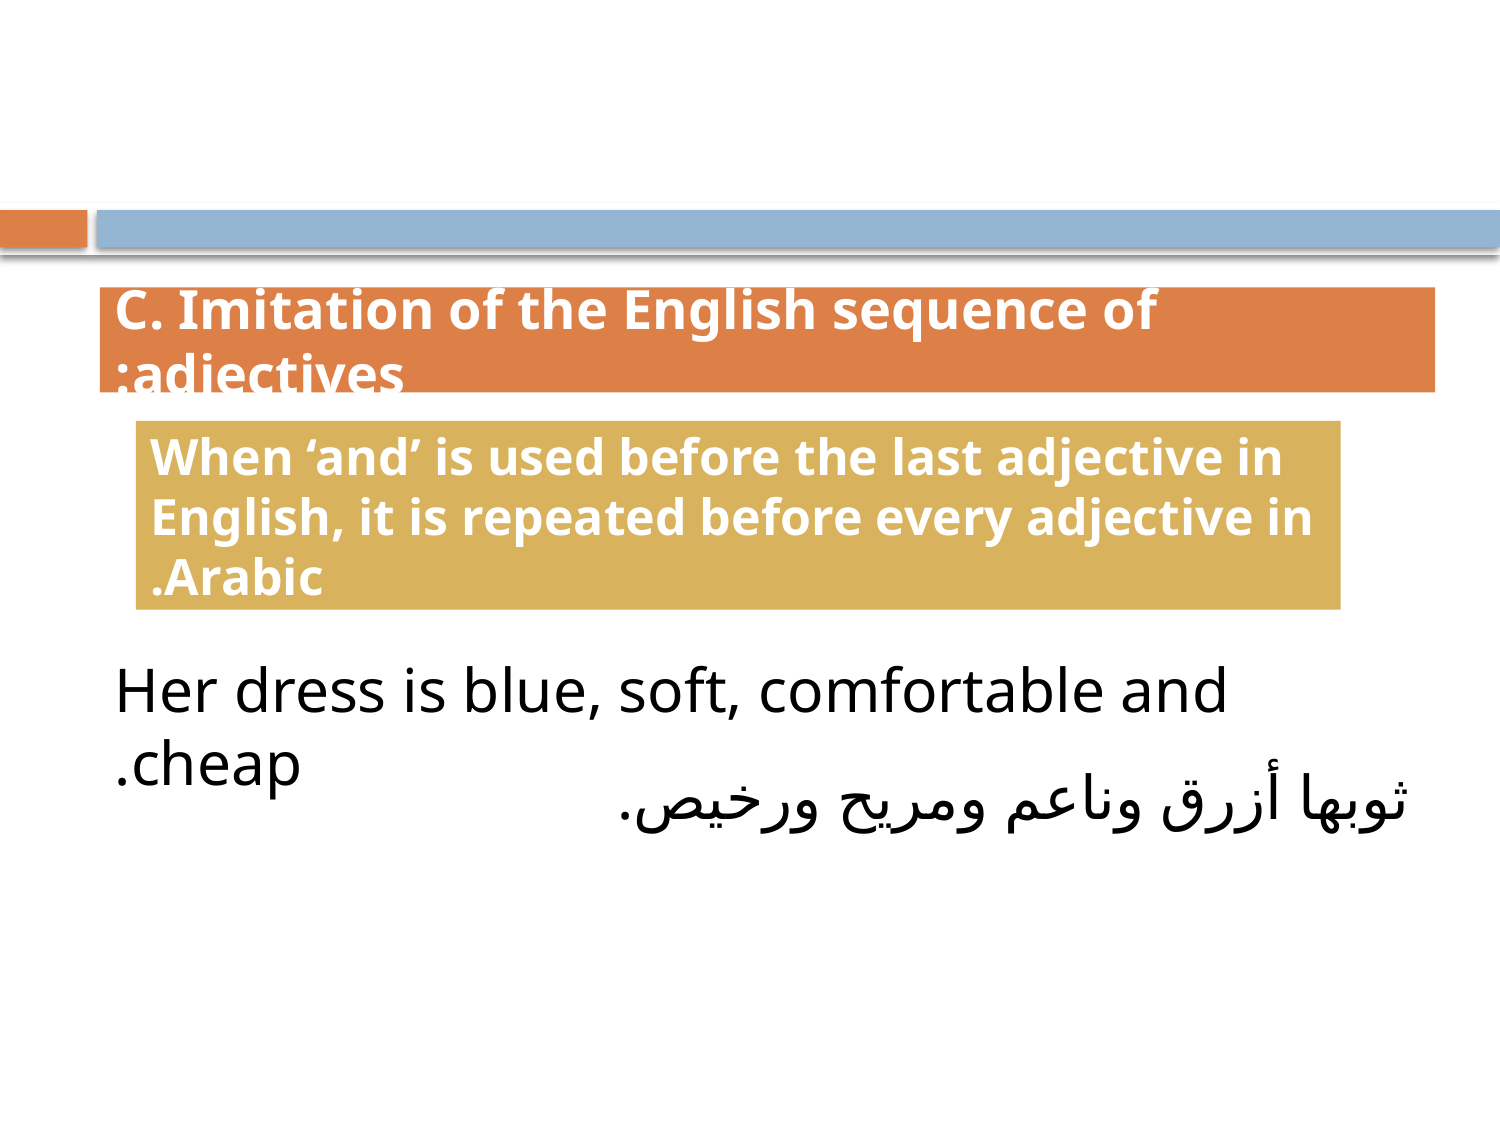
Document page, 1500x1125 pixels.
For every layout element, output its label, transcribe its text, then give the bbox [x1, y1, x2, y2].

list Her dress is blue, soft, comfortable and cheap. [99, 645, 1400, 988]
list When ‘and’ is used before the last adjective in English, it is repeated before every adjective in Arabic. [135, 420, 1341, 610]
list C. Imitation of the English sequence of adjectives: [99, 287, 1436, 393]
list ثوبها أزرق وناعم ومريح ورخيص. [159, 751, 1425, 988]
